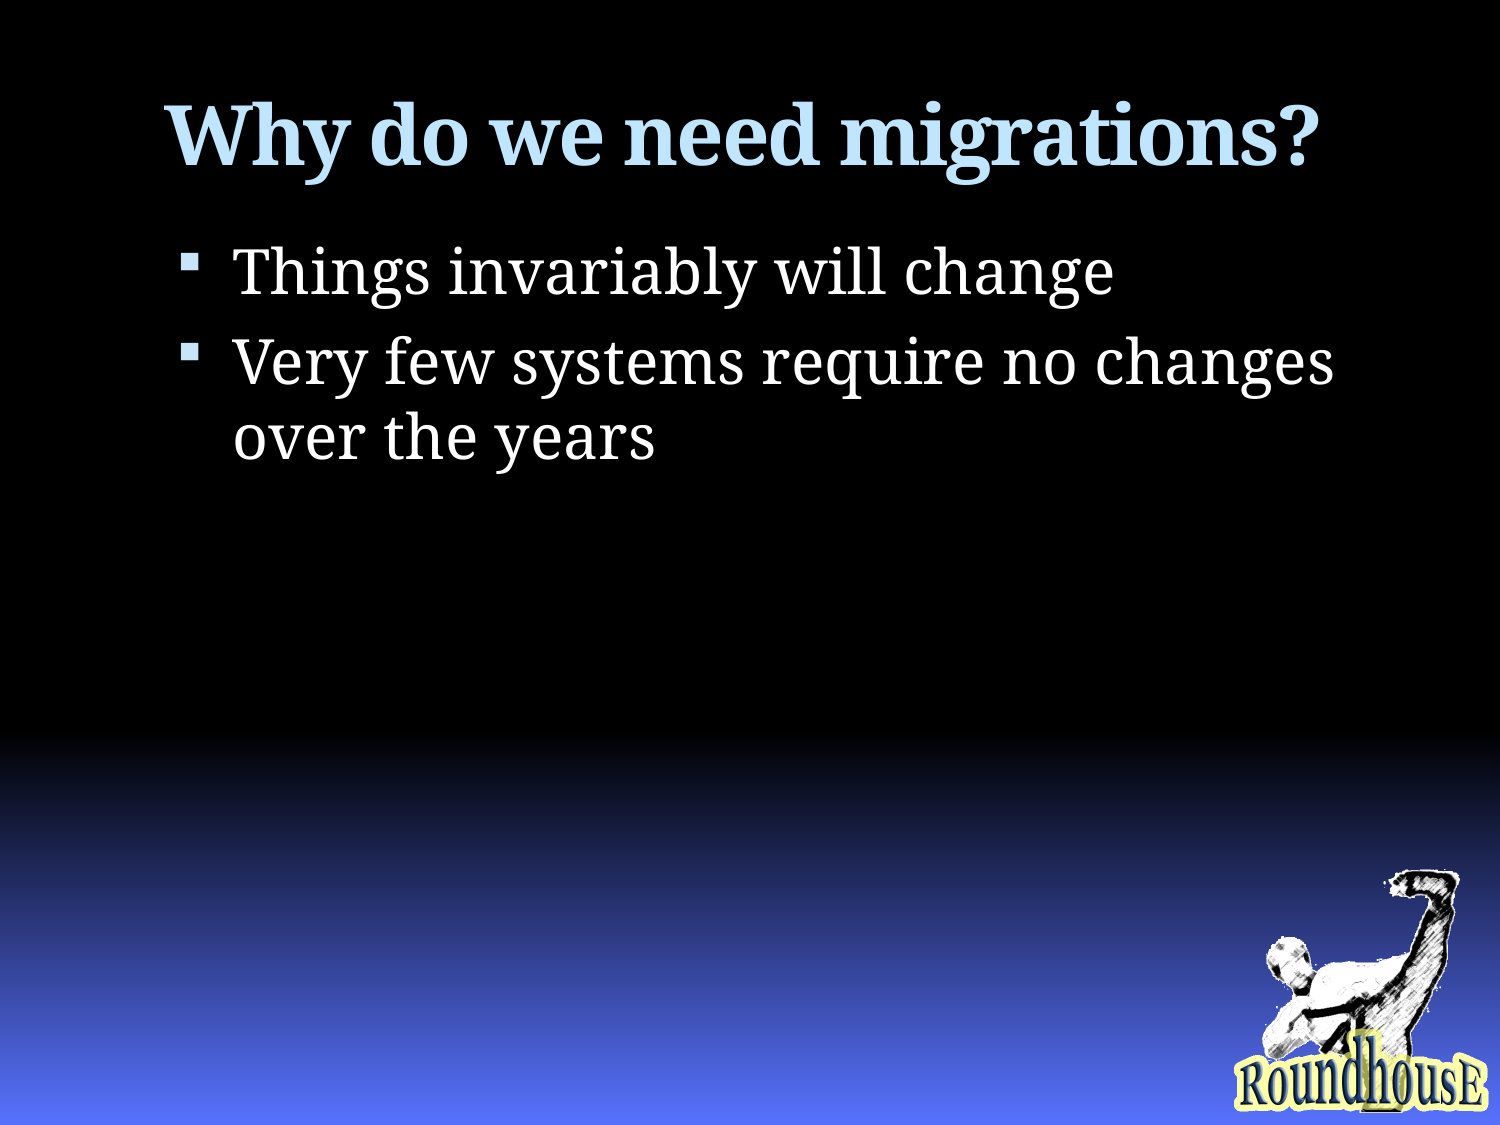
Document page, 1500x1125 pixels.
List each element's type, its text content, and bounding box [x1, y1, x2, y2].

title Why do we need migrations? [150, 75, 1425, 224]
list Things invariably will change Very few systems require no changes over the years [150, 224, 1425, 1063]
picture [1218, 857, 1499, 1124]
